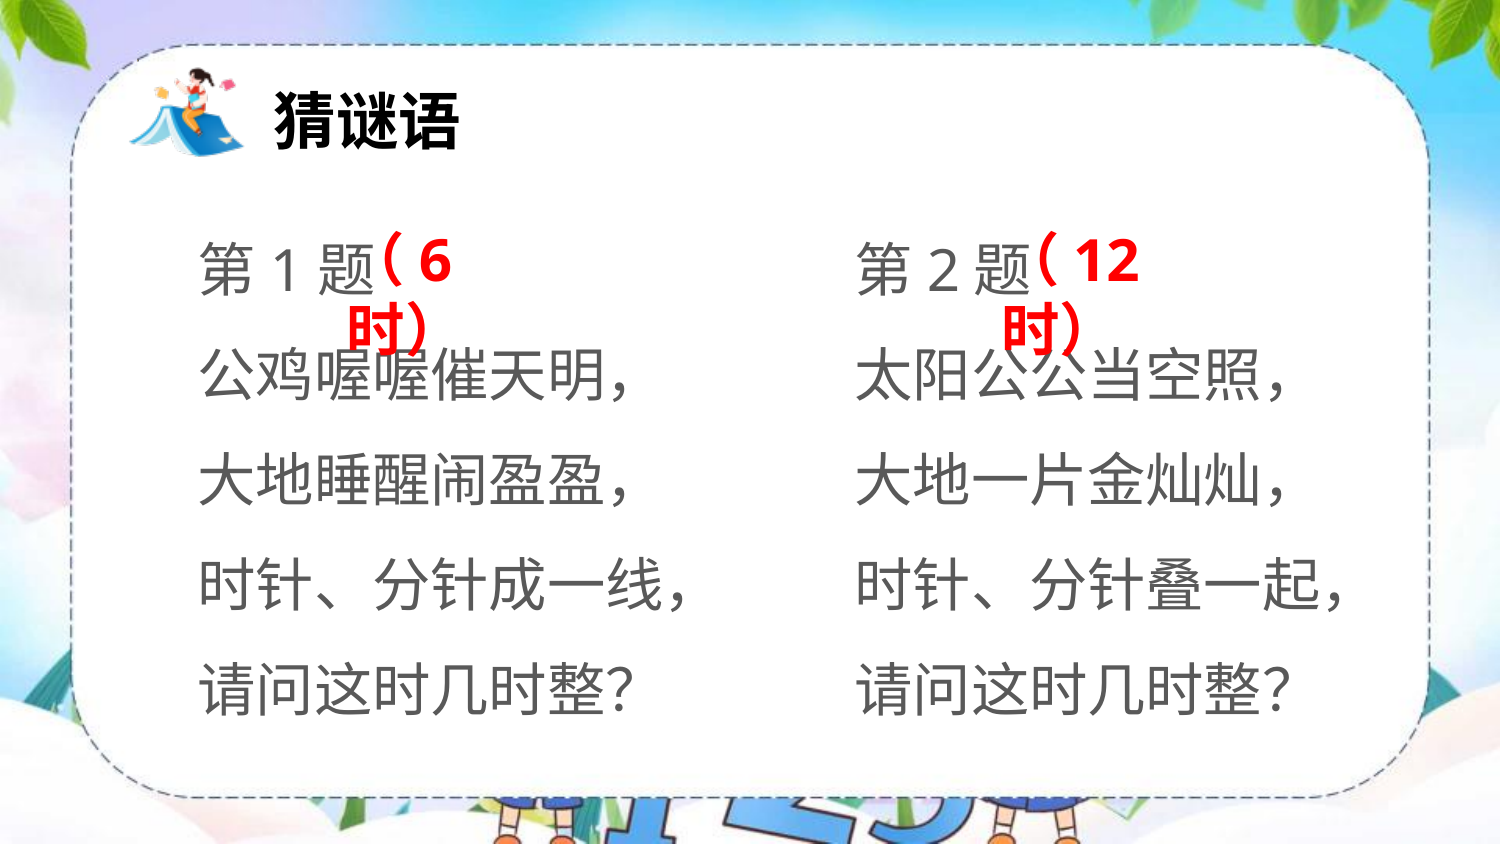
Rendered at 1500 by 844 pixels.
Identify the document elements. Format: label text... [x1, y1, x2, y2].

picture [0, 0, 1500, 844]
text_box 第1题 公鸡喔喔催天明， 大地睡醒闹盈盈， 时针、分针成一线， 请问这时几时整？ [182, 190, 750, 731]
text_box （6 时） [332, 215, 587, 371]
text_box （12时） [986, 215, 1261, 371]
text_box 猜谜语 [259, 74, 491, 165]
text_box 第2题 太阳公公当空照， 大地一片金灿灿， 时针、分针叠一起， 请问这时几时整？ [839, 190, 1373, 731]
